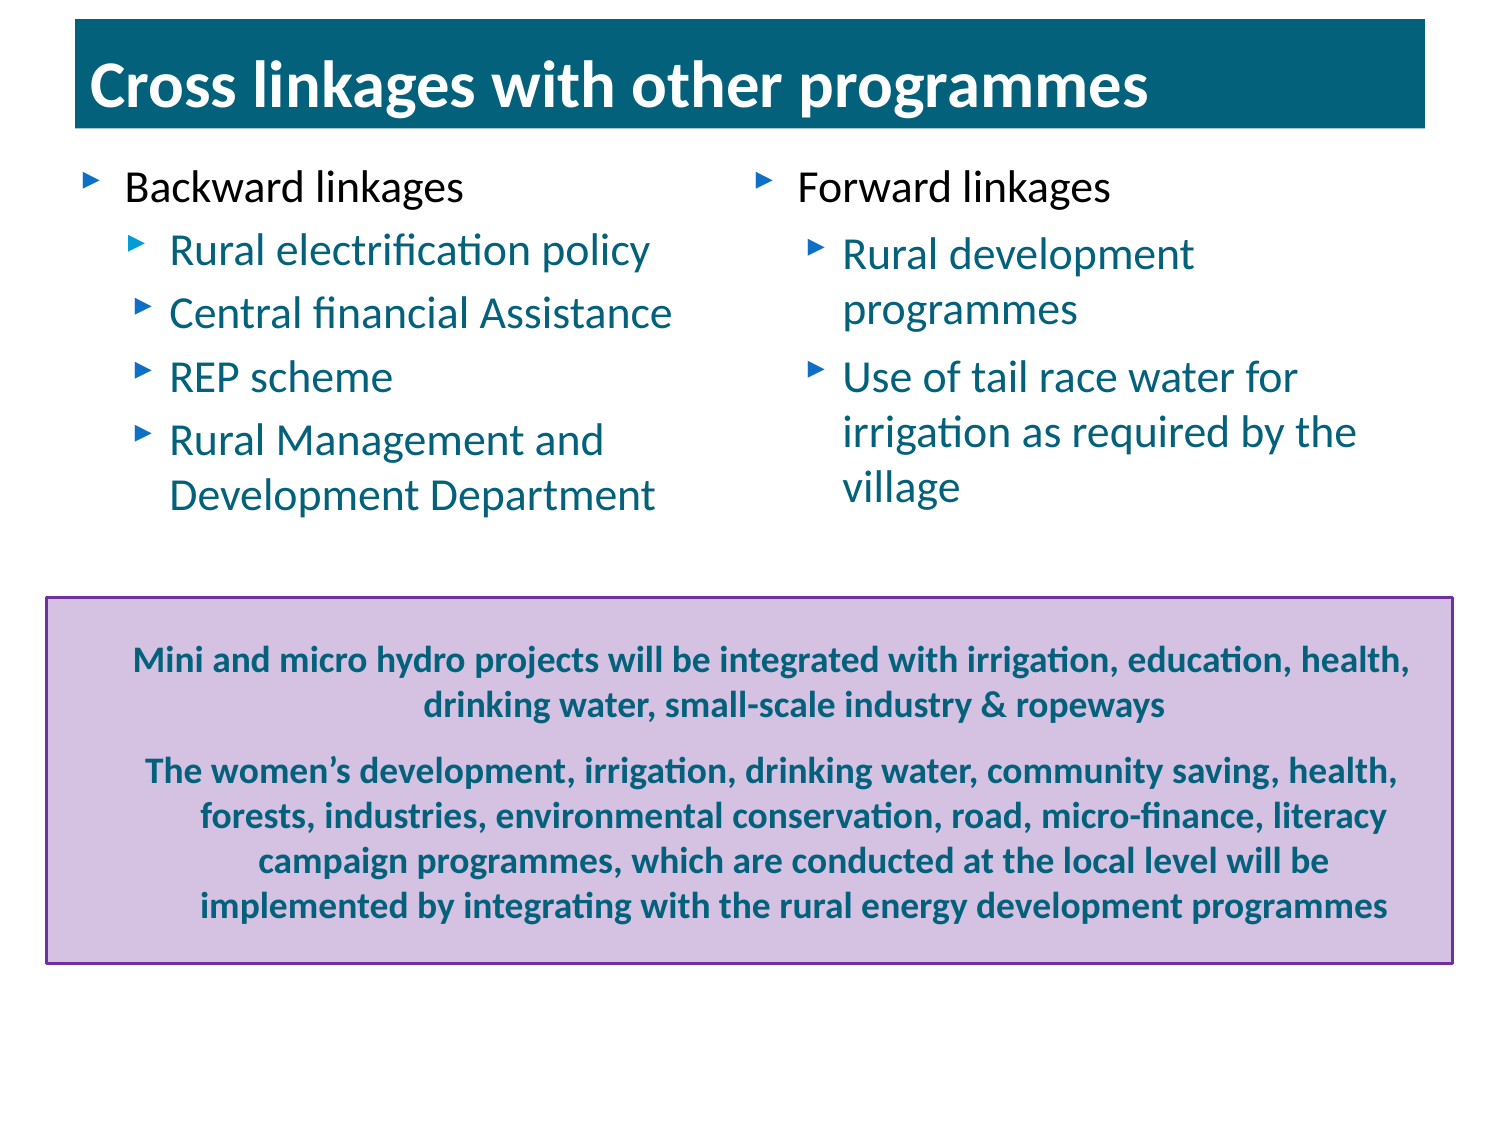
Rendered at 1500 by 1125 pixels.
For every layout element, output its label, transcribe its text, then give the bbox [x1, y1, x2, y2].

text_box Forward linkages Rural development programmes Use of tail race water for irrigation as required by the village [738, 148, 1449, 596]
title Cross linkages with other programmes [74, 18, 1426, 129]
list Backward linkages Rural electrification policy Central financial Assistance REP scheme Rural Management and Development Department [64, 148, 738, 563]
text_box Mini and micro hydro projects will be integrated with irrigation, education, health, drinking water, small-scale industry & ropeways The women’s development, irrigation, drinking water, community saving, health, forests, industries, environmental conservation, road, micro-finance, literacy campaign programmes, which are conducted at the local level will be implemented by integrating with the rural energy development programmes [45, 596, 1454, 965]
